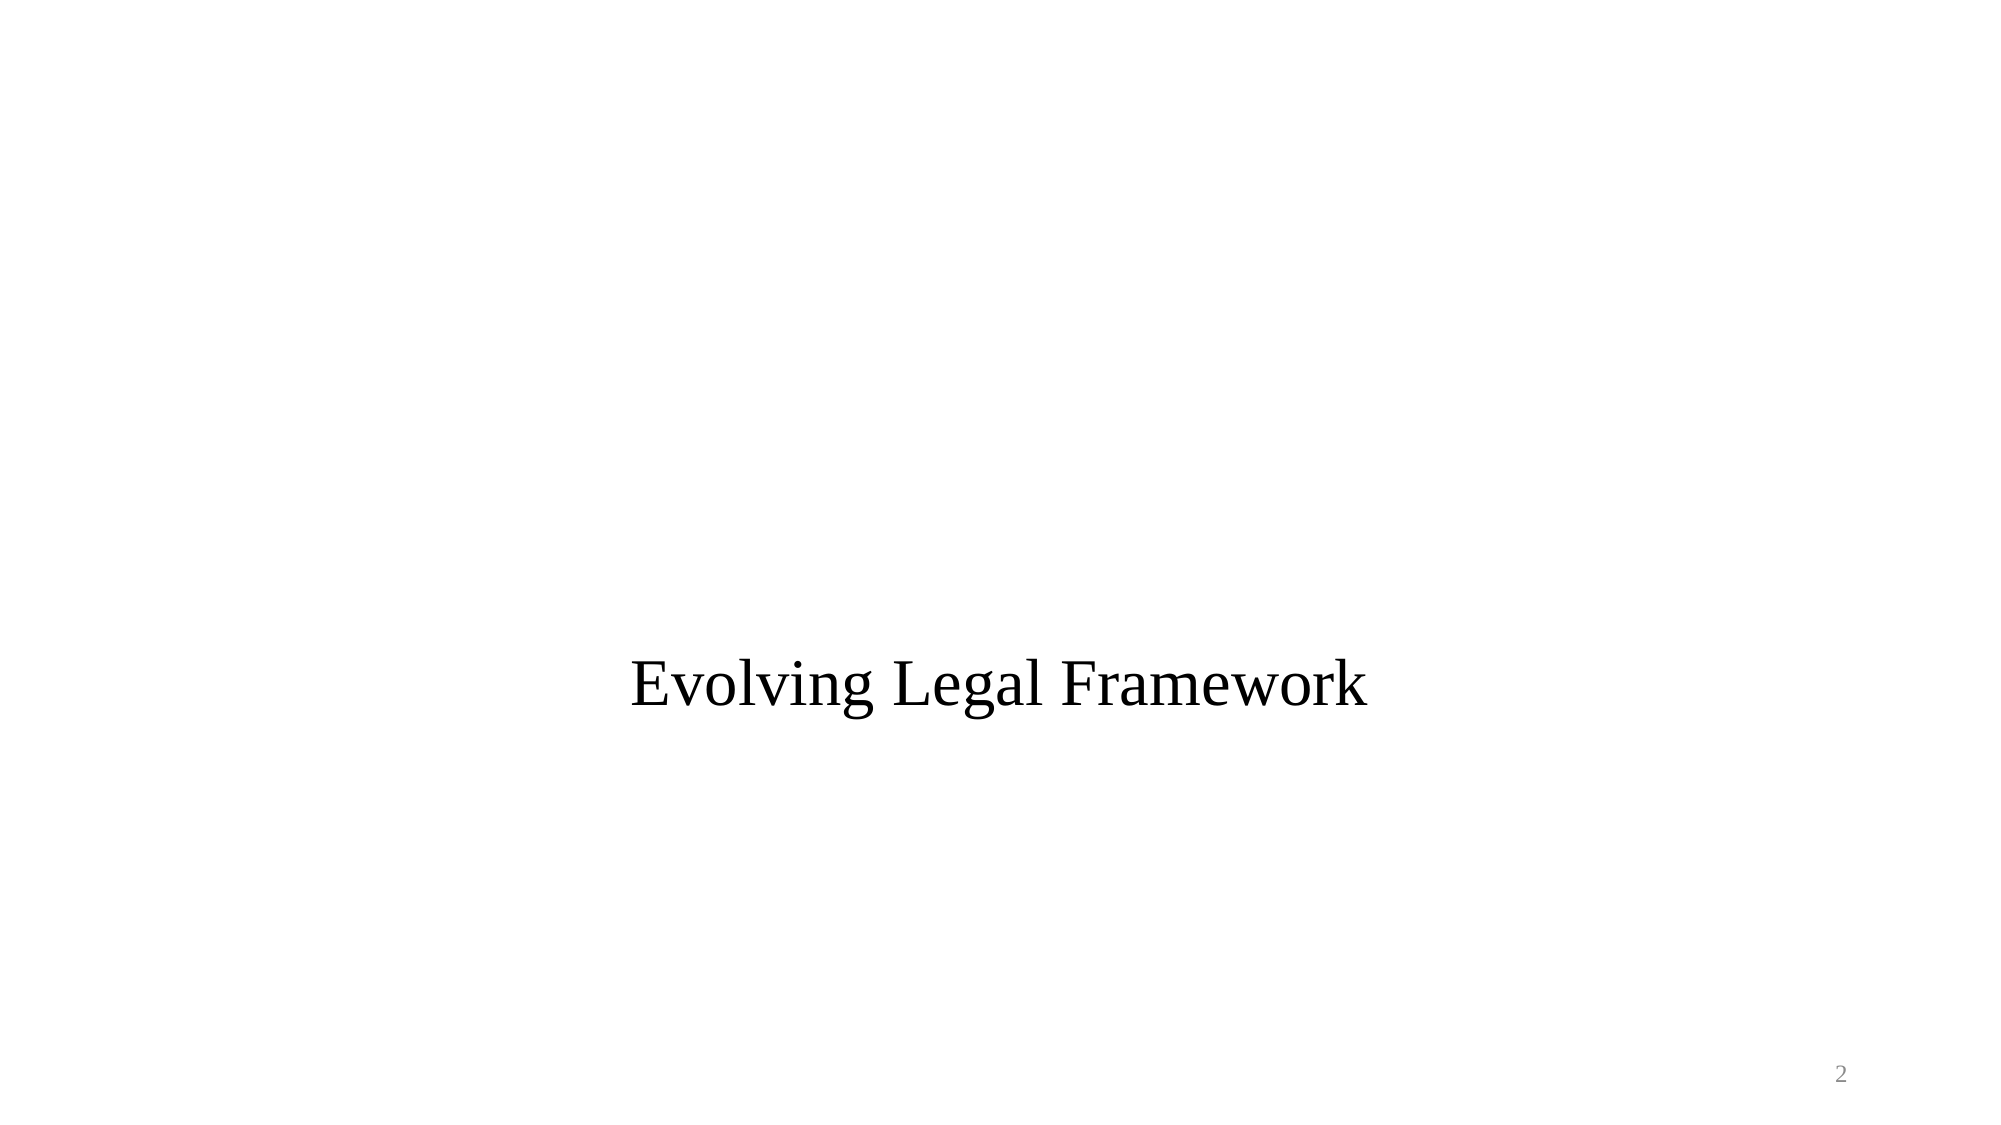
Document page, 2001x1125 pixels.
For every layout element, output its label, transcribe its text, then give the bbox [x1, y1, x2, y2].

slide_number 2 [1412, 1042, 1863, 1103]
title Evolving Legal Framework [137, 574, 1863, 793]
